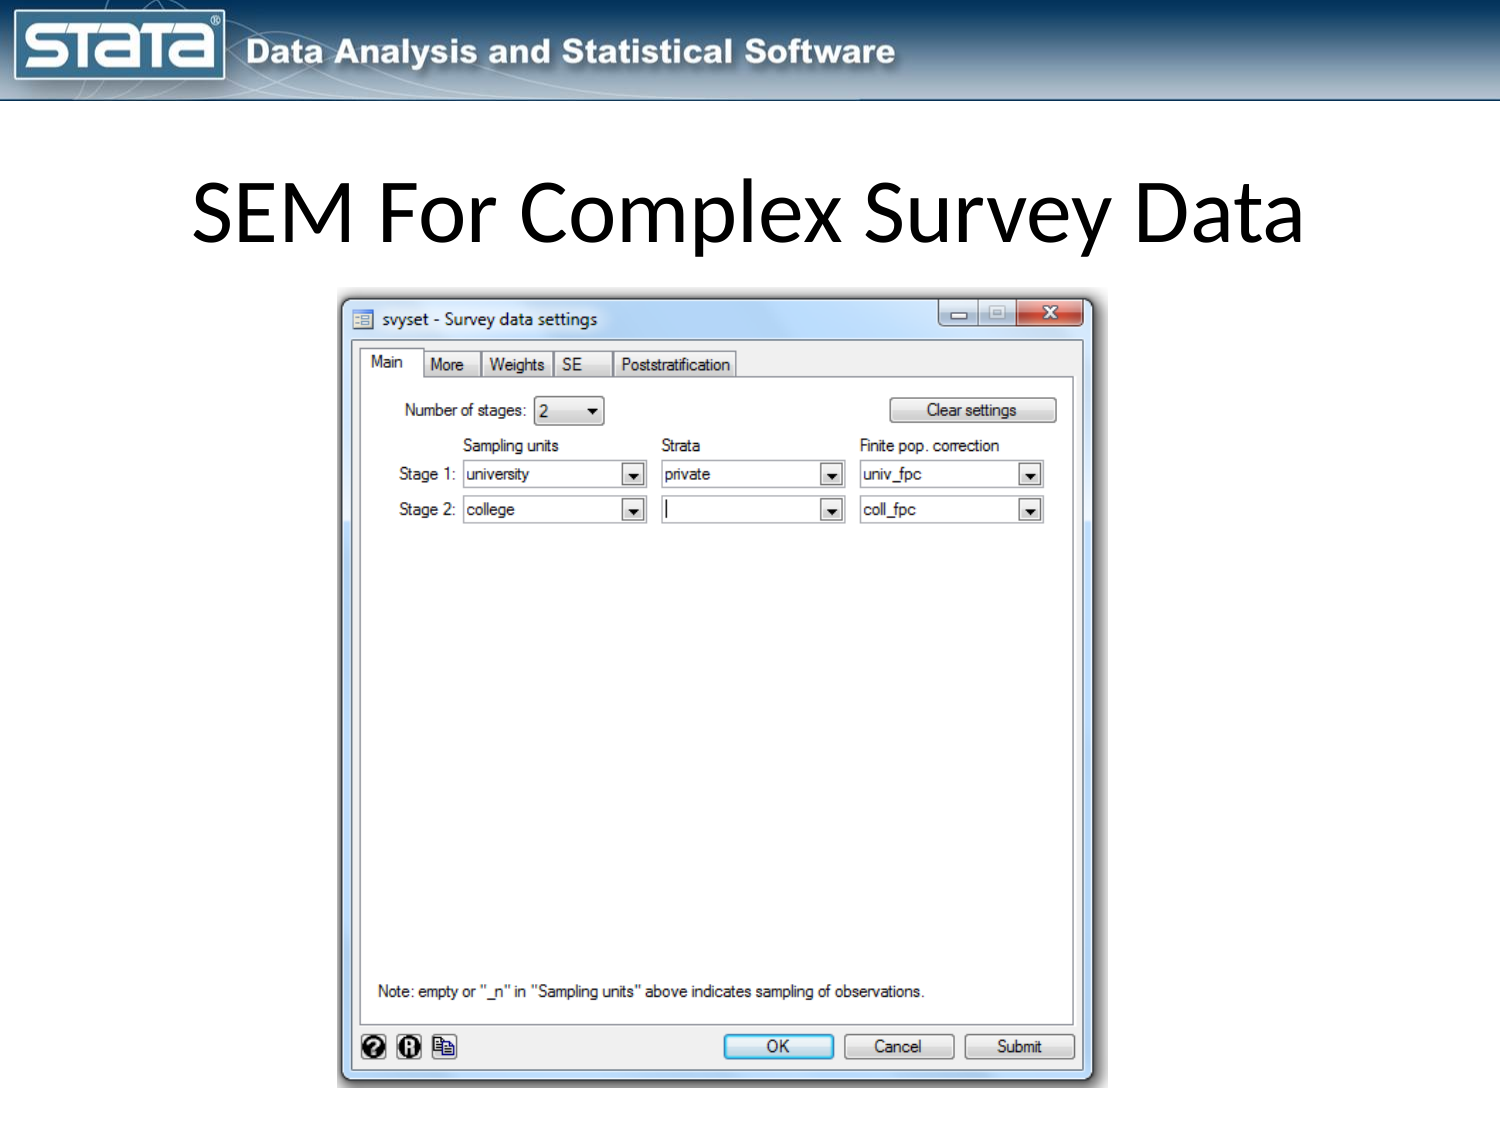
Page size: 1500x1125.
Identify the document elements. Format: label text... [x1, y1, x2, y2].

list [337, 287, 1108, 1088]
picture [0, 0, 1500, 101]
title SEM For Complex Survey Data [75, 125, 1425, 288]
